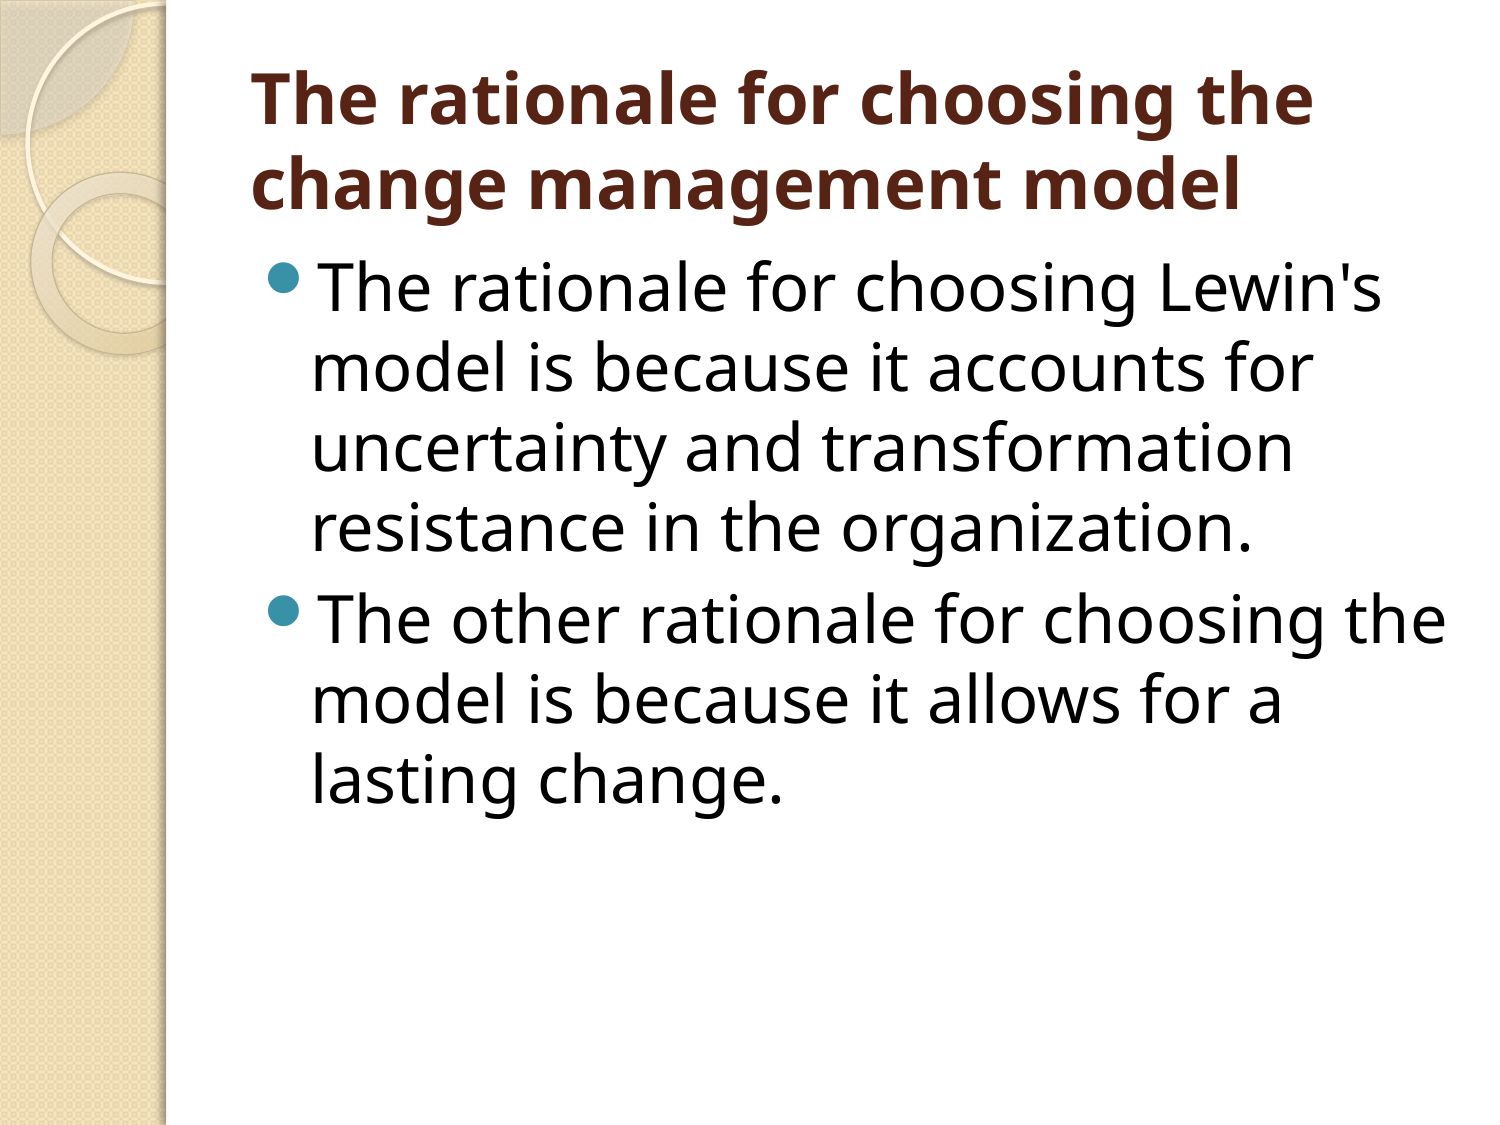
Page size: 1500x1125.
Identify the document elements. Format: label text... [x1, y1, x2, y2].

list The rationale for choosing Lewin's model is because it accounts for uncertainty and transformation resistance in the organization. The other rationale for choosing the model is because it allows for a lasting change. [235, 237, 1466, 1025]
title The rationale for choosing the change management model [235, 45, 1466, 233]
